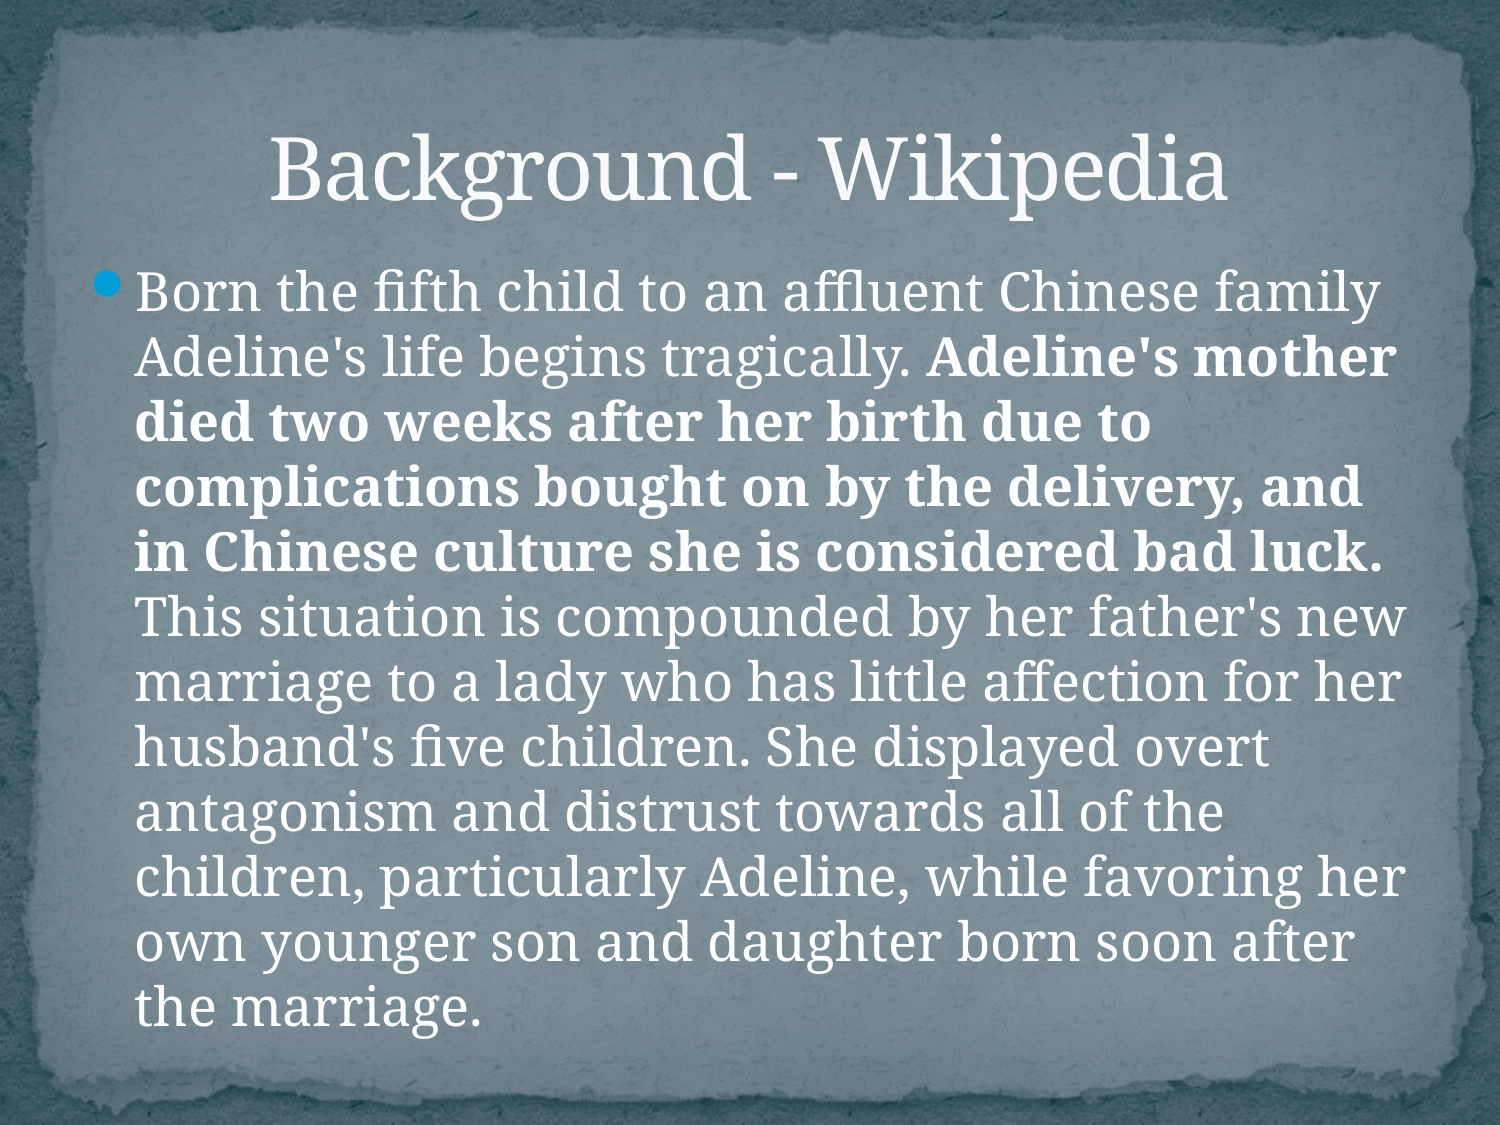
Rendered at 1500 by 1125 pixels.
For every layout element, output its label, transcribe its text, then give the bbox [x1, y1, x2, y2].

title Background - Wikipedia [74, 24, 1425, 225]
list Born the fifth child to an affluent Chinese family Adeline's life begins tragically. Adeline's mother died two weeks after her birth due to complications bought on by the delivery, and in Chinese culture she is considered bad luck. This situation is compounded by her father's new marriage to a lady who has little affection for her husband's five children. She displayed overt antagonism and distrust towards all of the children, particularly Adeline, while favoring her own younger son and daughter born soon after the marriage. [75, 249, 1425, 1000]
